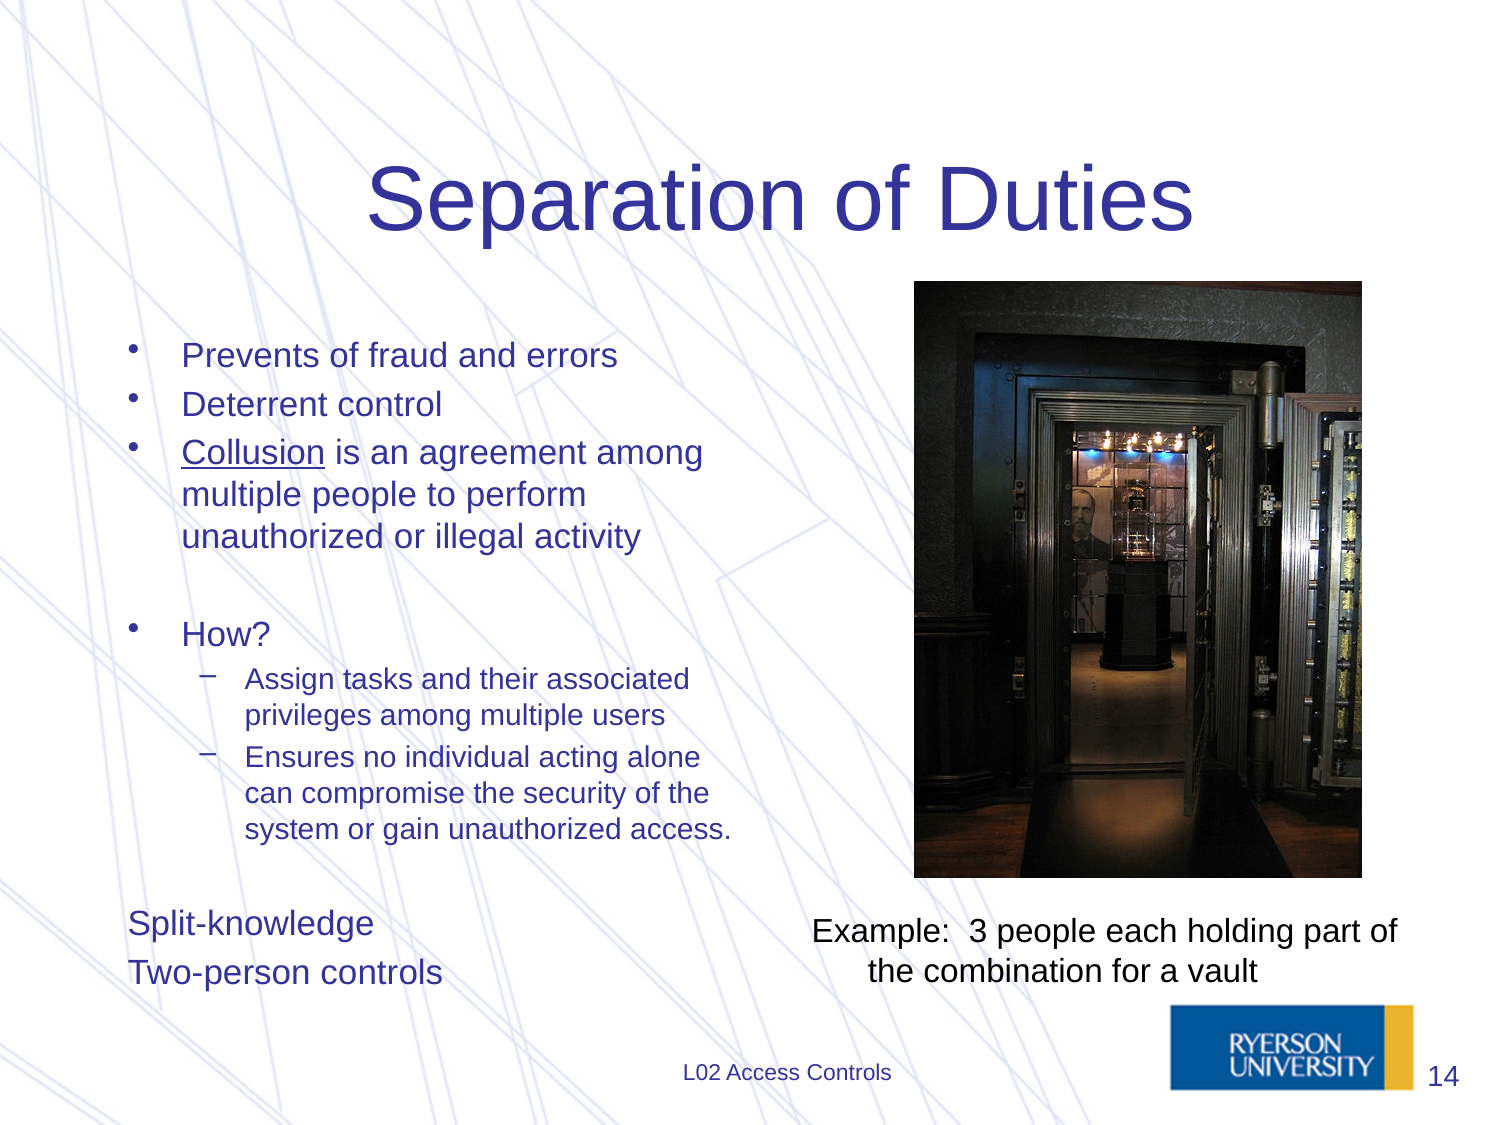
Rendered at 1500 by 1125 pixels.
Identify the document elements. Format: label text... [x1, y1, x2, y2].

list Prevents of fraud and errors Deterrent control Collusion is an agreement among multiple people to perform unauthorized or illegal activity How? Assign tasks and their associated privileges among multiple users Ensures no individual acting alone can compromise the security of the system or gain unauthorized access. Split-knowledge Two-person controls [112, 324, 769, 1001]
picture [0, 0, 1500, 1125]
footer L02 Access Controls [449, 1049, 1126, 1113]
text_box Example: 3 people each holding part of the combination for a vault [796, 902, 1469, 997]
slide_number 14 [1399, 1049, 1476, 1113]
title Separation of Duties [112, 99, 1451, 288]
